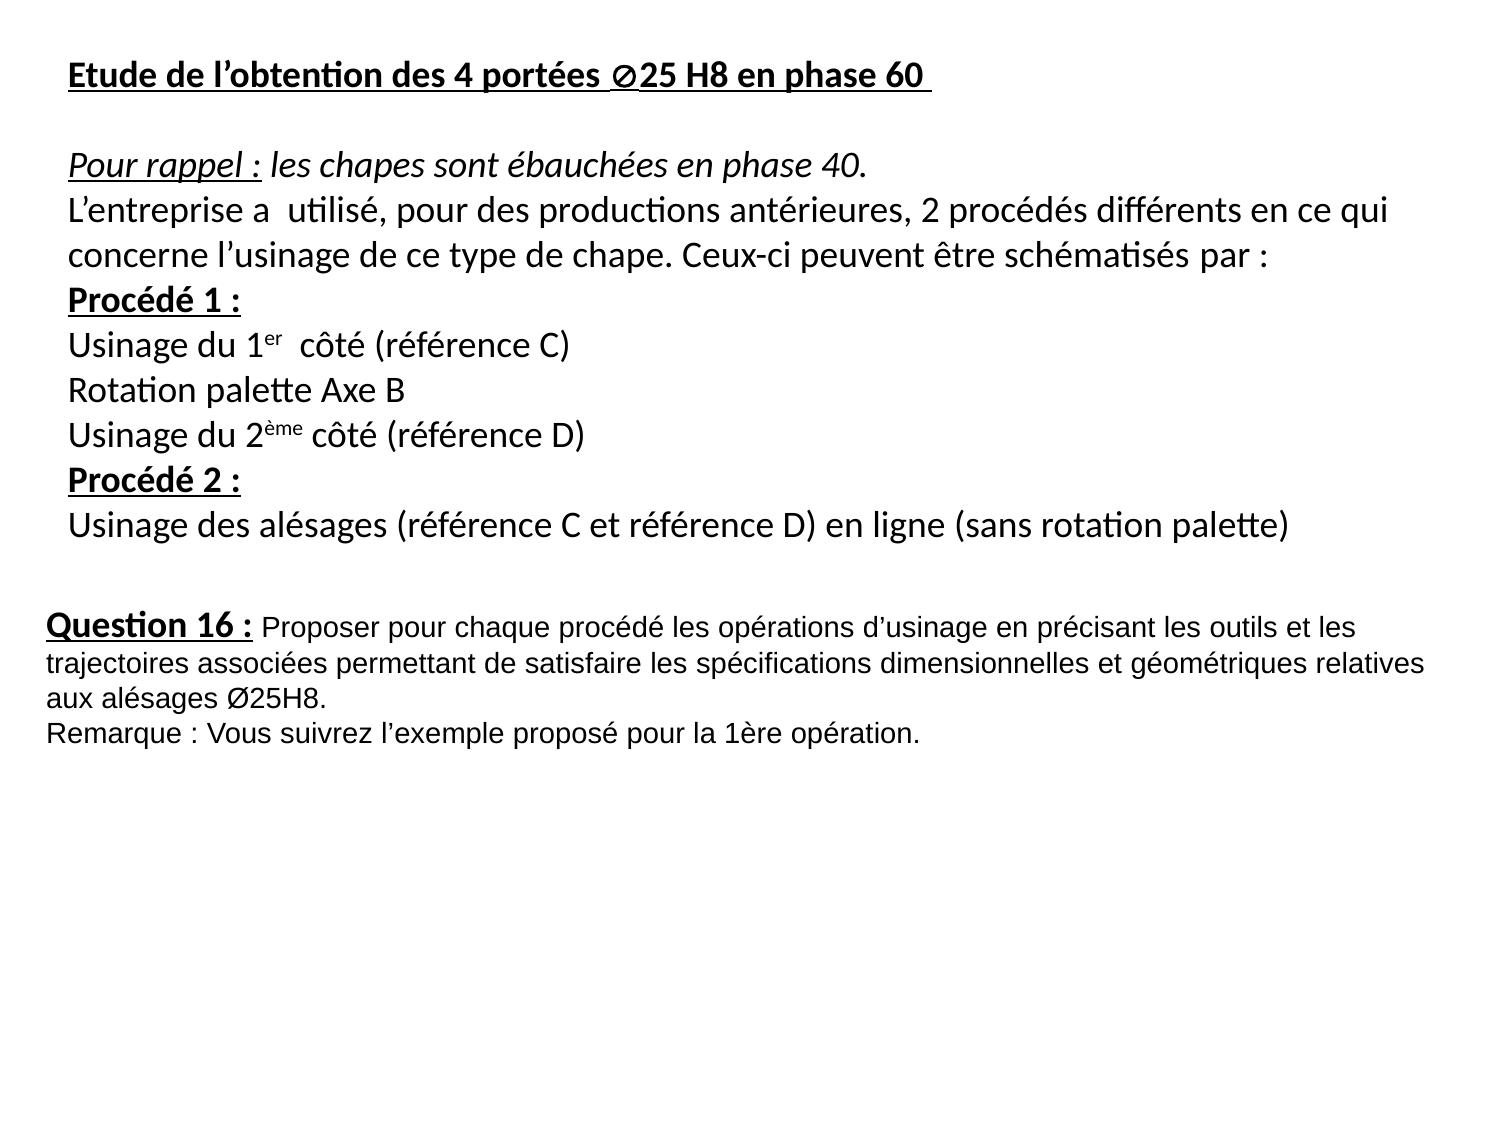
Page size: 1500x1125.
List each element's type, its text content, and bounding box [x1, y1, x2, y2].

text_box Question 16 : Proposer pour chaque procédé les opérations d’usinage en précisant les outils et les trajectoires associées permettant de satisfaire les spécifications dimensionnelles et géométriques relatives aux alésages Ø25H8. Remarque : Vous suivrez l’exemple proposé pour la 1ère opération. [31, 592, 1458, 757]
text_box Etude de l’obtention des 4 portées 25 H8 en phase 60 Pour rappel : les chapes sont ébauchées en phase 40. L’entreprise a utilisé, pour des productions antérieures, 2 procédés différents en ce qui concerne l’usinage de ce type de chape. Ceux-ci peuvent être schématisés par : Procédé 1 : Usinage du 1er côté (référence C) Rotation palette Axe B Usinage du 2ème côté (référence D) Procédé 2 : Usinage des alésages (référence C et référence D) en ligne (sans rotation palette) [53, 42, 1408, 592]
